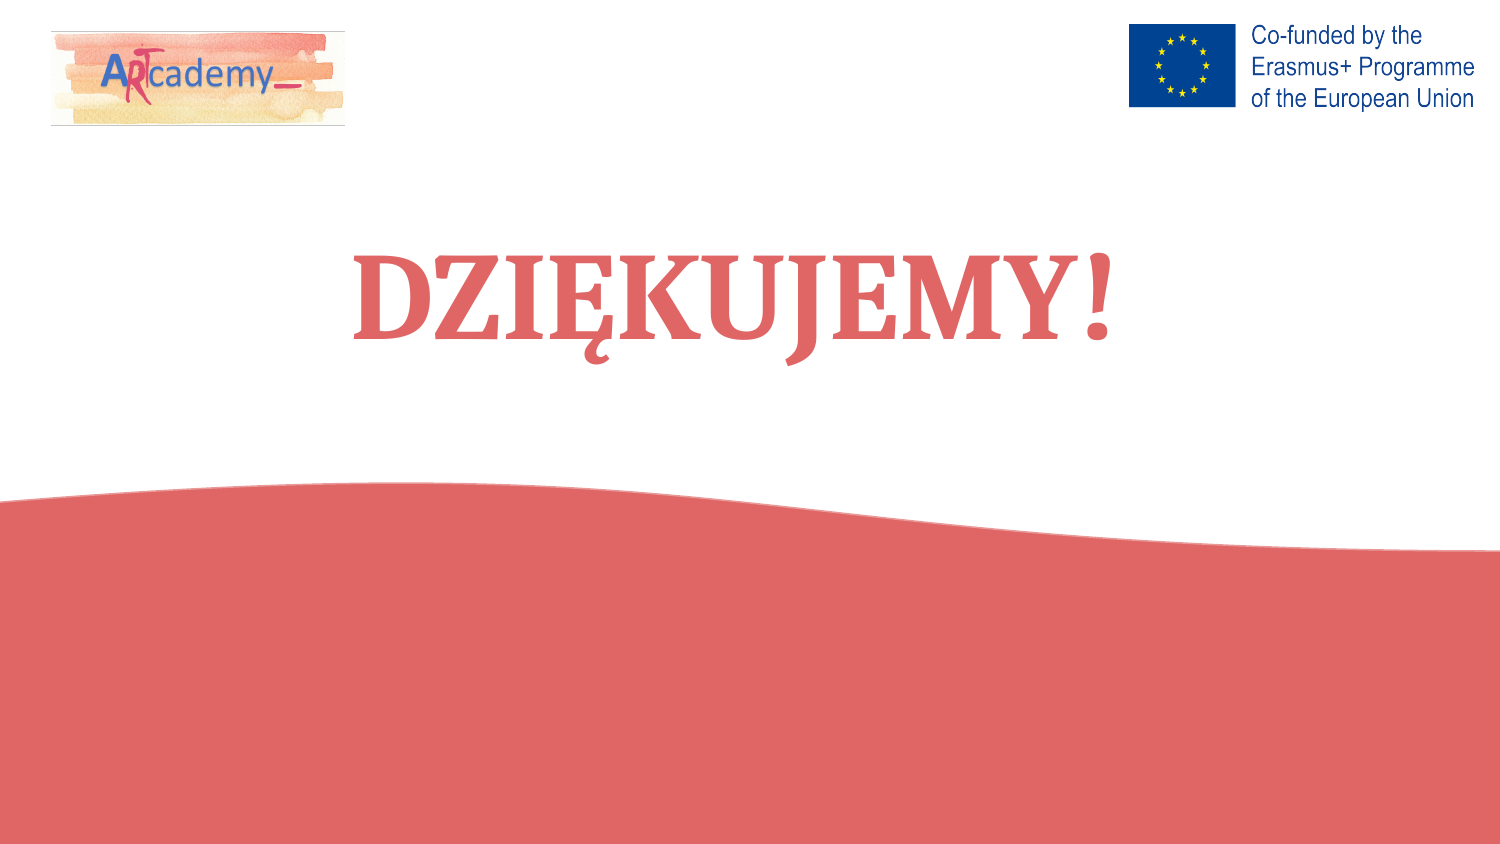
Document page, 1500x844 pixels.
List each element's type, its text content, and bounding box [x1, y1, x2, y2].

title DZIĘKUJEMY! [150, 200, 1322, 398]
picture [1129, 24, 1474, 112]
text_box [0, 483, 1500, 844]
picture [50, 12, 345, 159]
